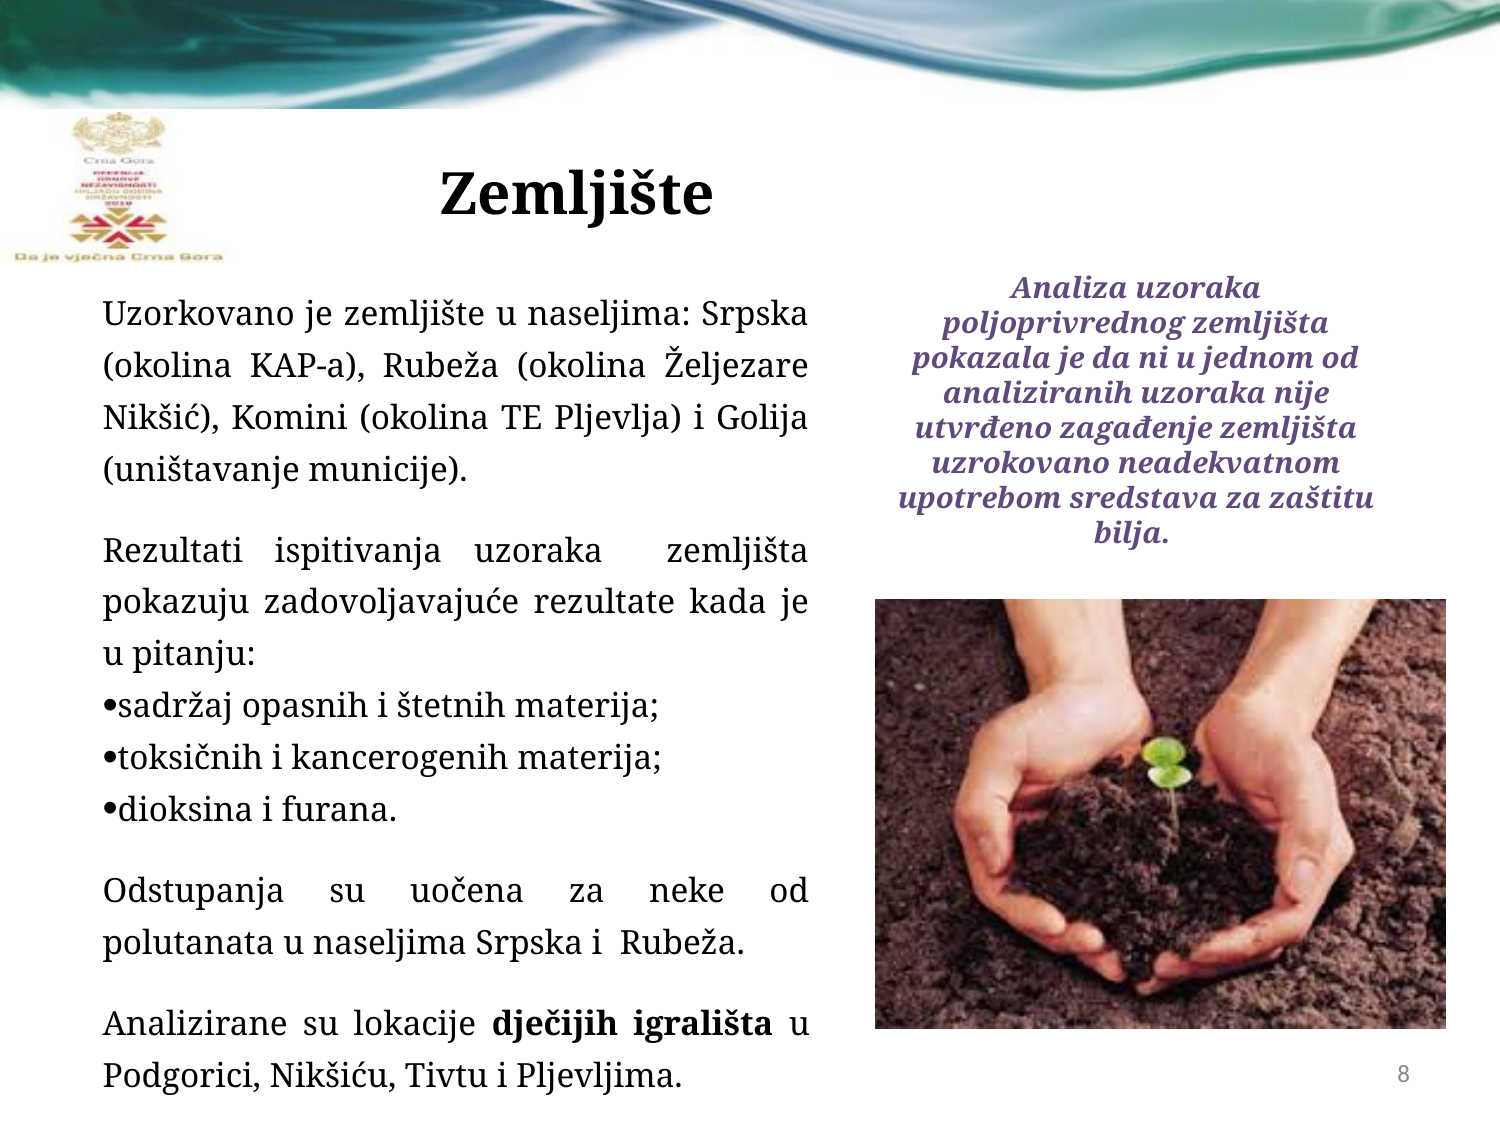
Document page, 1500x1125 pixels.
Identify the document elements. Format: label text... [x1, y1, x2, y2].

footer [512, 1042, 988, 1103]
slide_number 8 [1074, 1042, 1425, 1103]
list Uzorkovano je zemljište u naseljima: Srpska (okolina KAP-a), Rubeža (okolina Željezare Nikšić), Komini (okolina TE Pljevlja) i Golija (uništavanje municije). Rezultati ispitivanja uzoraka zemljišta pokazuju zadovoljavajuće rezultate kada je u pitanju: sadržaj opasnih i štetnih materija; toksičnih i kancerogenih materija; dioksina i furana. Odstupanja su uočena za neke od polutanata u naseljima Srpska i Rubeža. Analizirane su lokacije dječijih igrališta u Podgorici, Nikšiću, Tivtu i Pljevljima. [87, 272, 825, 1125]
picture [874, 599, 1446, 1029]
picture [0, 0, 1500, 109]
picture [0, 112, 238, 263]
text_box Analiza uzoraka poljoprivrednog zemljišta pokazala je da ni u jednom od analiziranih uzoraka nije utvrđeno zagađenje zemljišta uzrokovano neadekvatnom upotrebom sredstava za zaštitu bilja. [873, 262, 1399, 557]
title Zemljište [239, 148, 915, 299]
